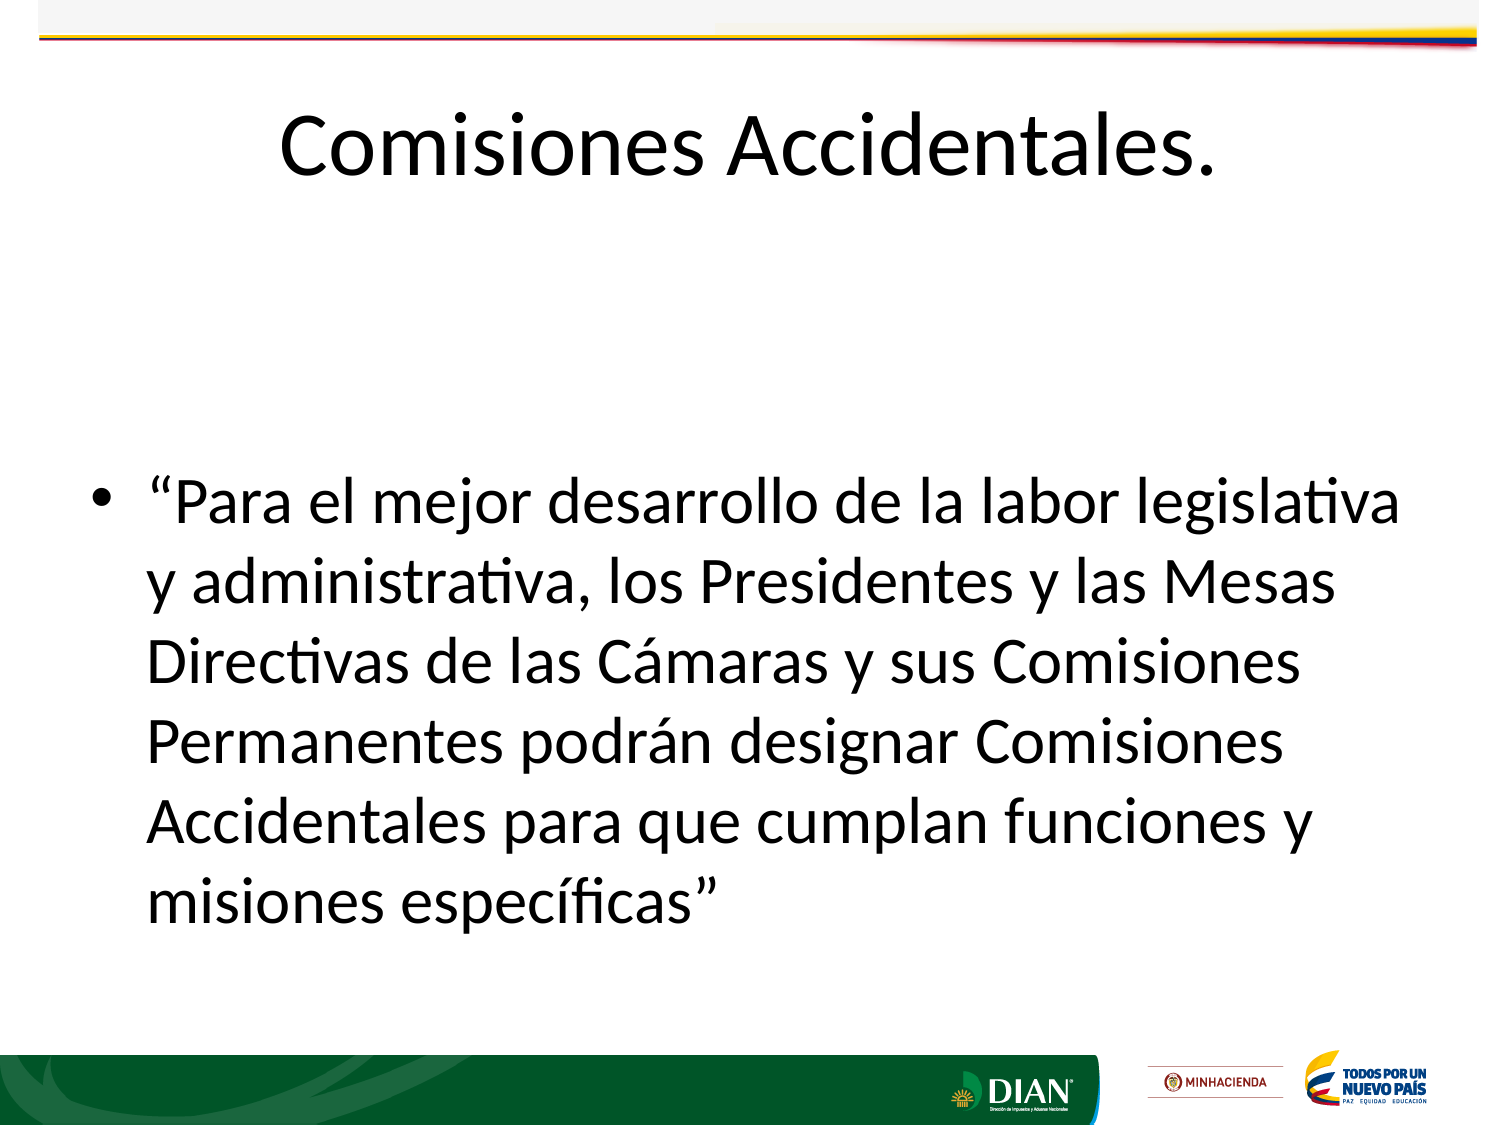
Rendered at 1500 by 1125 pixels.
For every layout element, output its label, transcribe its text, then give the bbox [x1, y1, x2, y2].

title Comisiones Accidentales. [75, 45, 1425, 233]
picture [0, 0, 1500, 1125]
list “Para el mejor desarrollo de la labor legislativa y administrativa, los Presidentes y las Mesas Directivas de las Cámaras y sus Comisiones Permanentes podrán designar Comisiones Accidentales para que cumplan funciones y misiones específicas” [75, 262, 1425, 1005]
